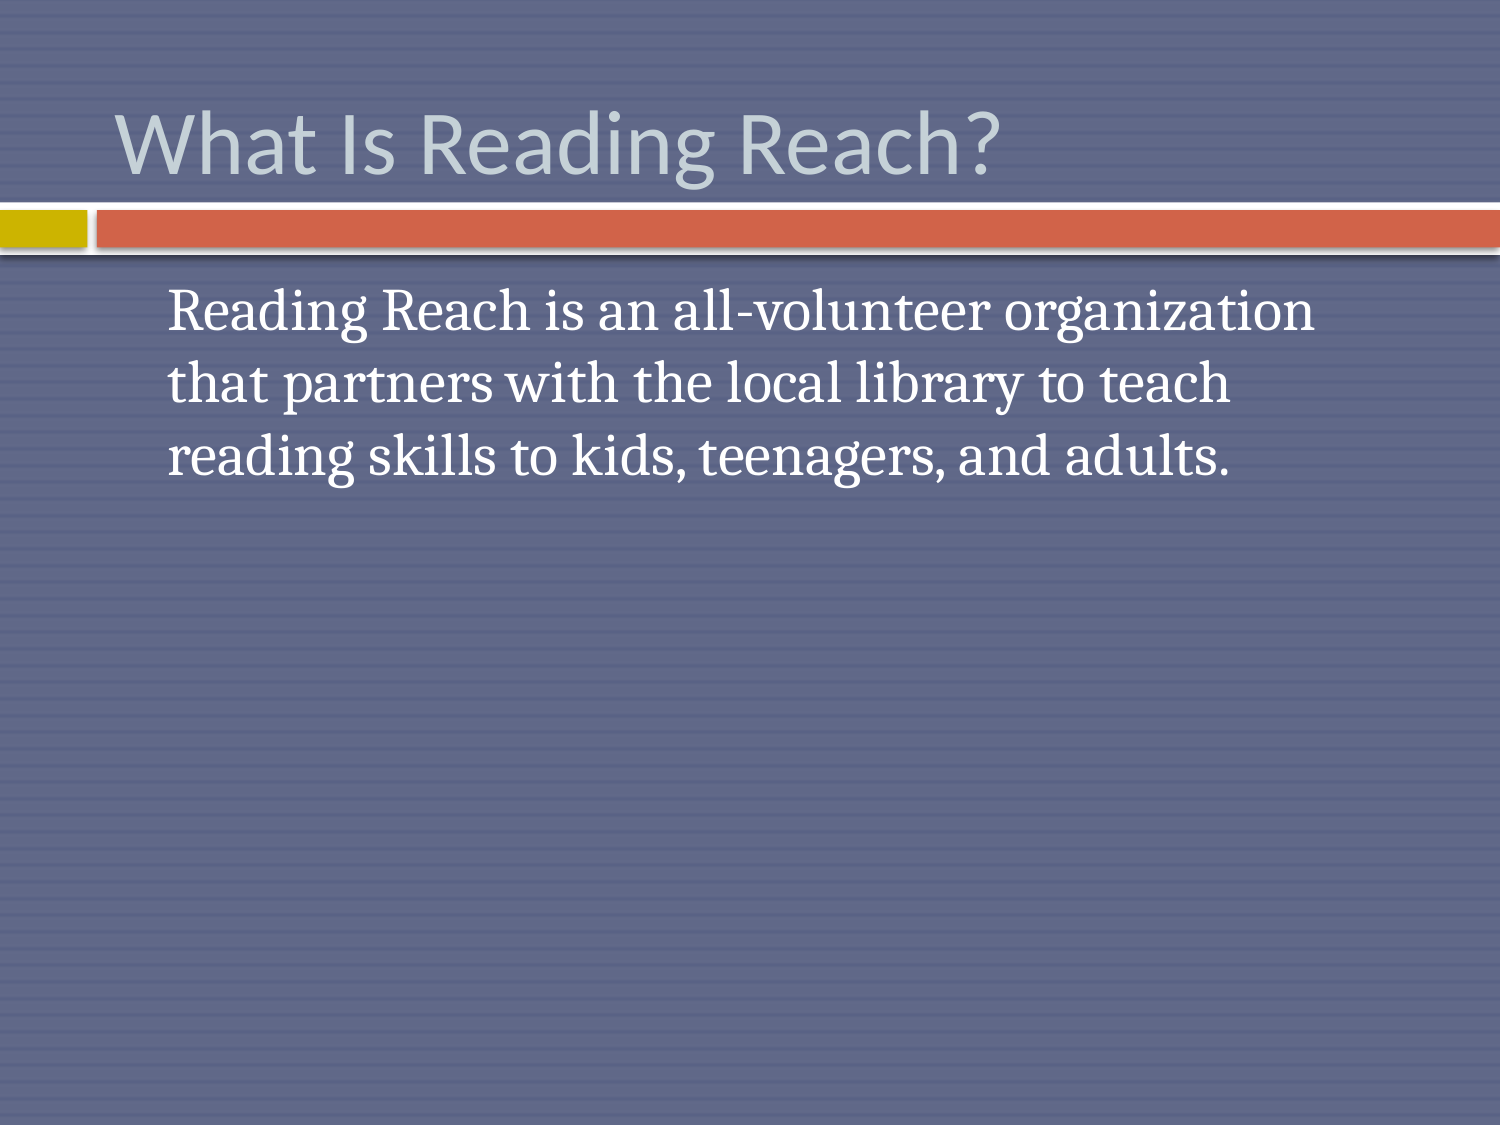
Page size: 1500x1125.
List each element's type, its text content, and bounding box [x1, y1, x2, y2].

title What Is Reading Reach? [99, 37, 1438, 200]
list Reading Reach is an all-volunteer organization that partners with the local library to teach reading skills to kids, teenagers, and adults. [100, 262, 1438, 1005]
